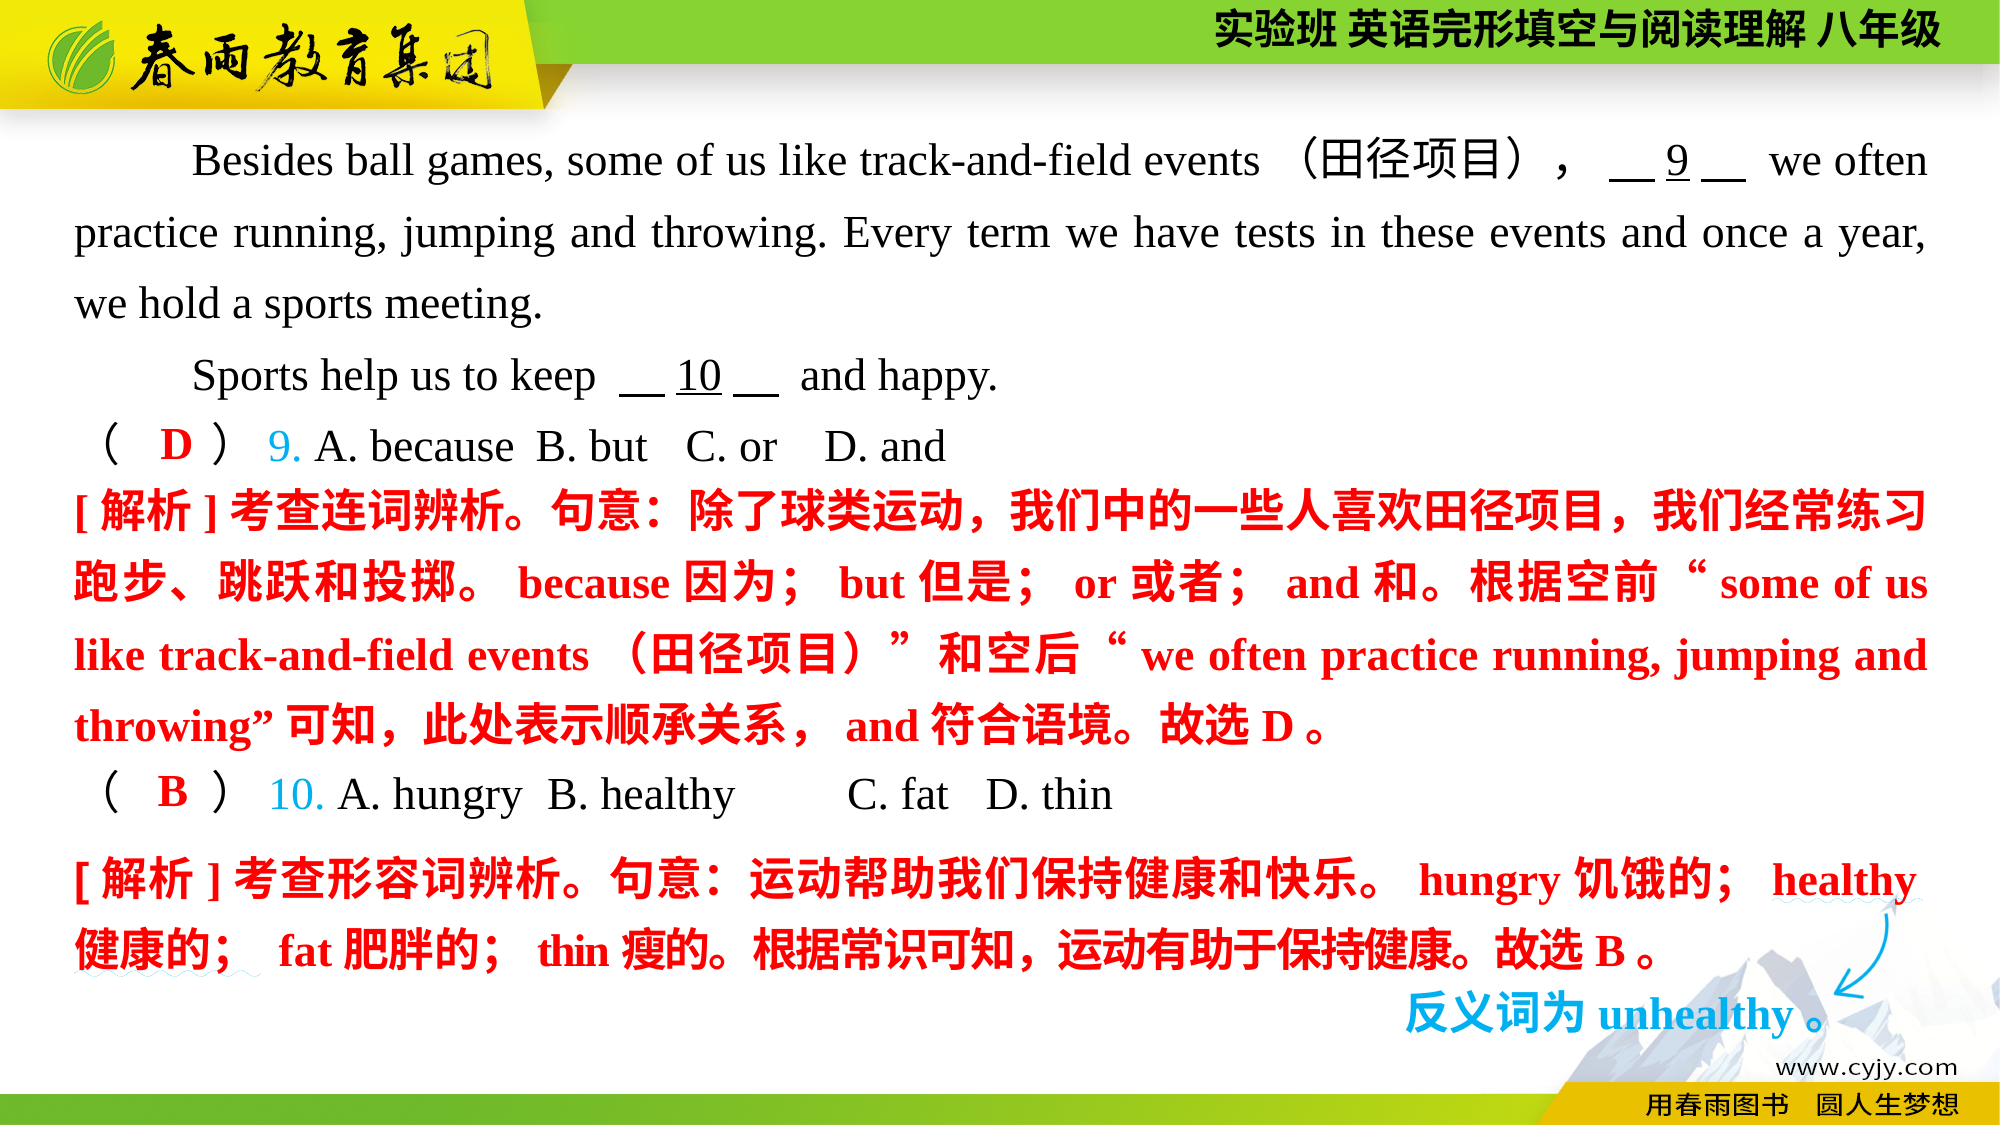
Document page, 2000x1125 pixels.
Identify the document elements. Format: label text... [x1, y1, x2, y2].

text_box 反义词为unhealthy。 [1389, 984, 1866, 1046]
text_box （ ）9. A. because B. but C. or D. and [59, 391, 145, 457]
list Besides ball games, some of us like track-and-field events（田径项目）， 9 we often practice running, jumping and throwing. Every term we have tests in these events and once a year, we hold a sports meeting. Sports help us to keep 10 and happy. [59, 106, 1944, 391]
text_box [解析]考查连词辨析。句意：除了球类运动，我们中的一些人喜欢田径项目，我们经常练习跑步、跳跃和投掷。because因为；but但是；or或者；and和。根据空前“some of us like track-and-field events（田径项目）”和空后“we often practice running, jumping and throwing”可知，此处表示顺承关系，and符合语境。故选D。 [59, 457, 1944, 739]
text_box [解析]考查形容词辨析。句意：运动帮助我们保持健康和快乐。hungry饥饿的；healthy健康的； fat肥胖的；thin瘦的。根据常识可知，运动有助于保持健康。故选B。 [59, 825, 1944, 984]
text_box （ ）10. A. hungry B. healthy C. fat D. thin [59, 739, 1944, 825]
text_box （ ）9. A. because B. but C. or D. and [209, 391, 1944, 457]
text_box B [142, 736, 203, 823]
picture [0, 0, 2000, 1125]
text_box D [145, 389, 209, 457]
